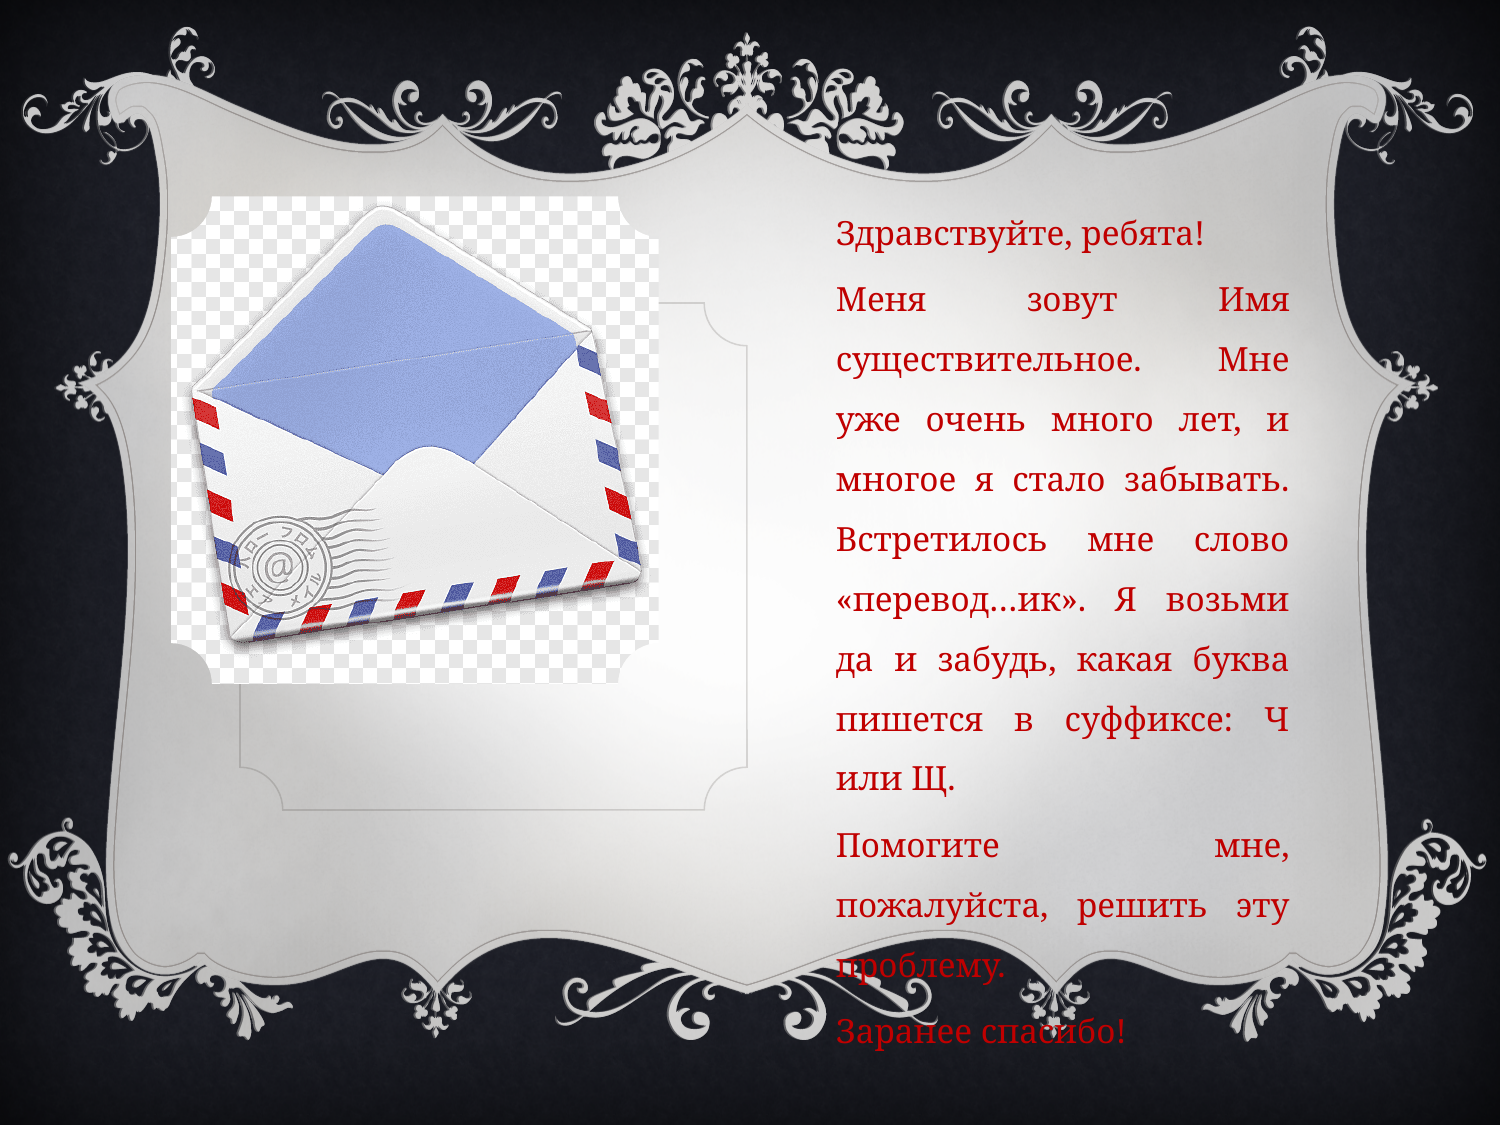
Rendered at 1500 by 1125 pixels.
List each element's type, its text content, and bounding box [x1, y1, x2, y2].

list Здравствуйте, ребята! Меня зовут Имя существительное. Мне уже очень много лет, и многое я стало забывать. Встретилось мне слово «перевод…ик». Я возьми да и забудь, какая буква пишется в суффиксе: Ч или Щ. Помогите мне, пожалуйста, решить эту проблему. Заранее спасибо! [820, 184, 1306, 894]
picture [0, 0, 1500, 1125]
